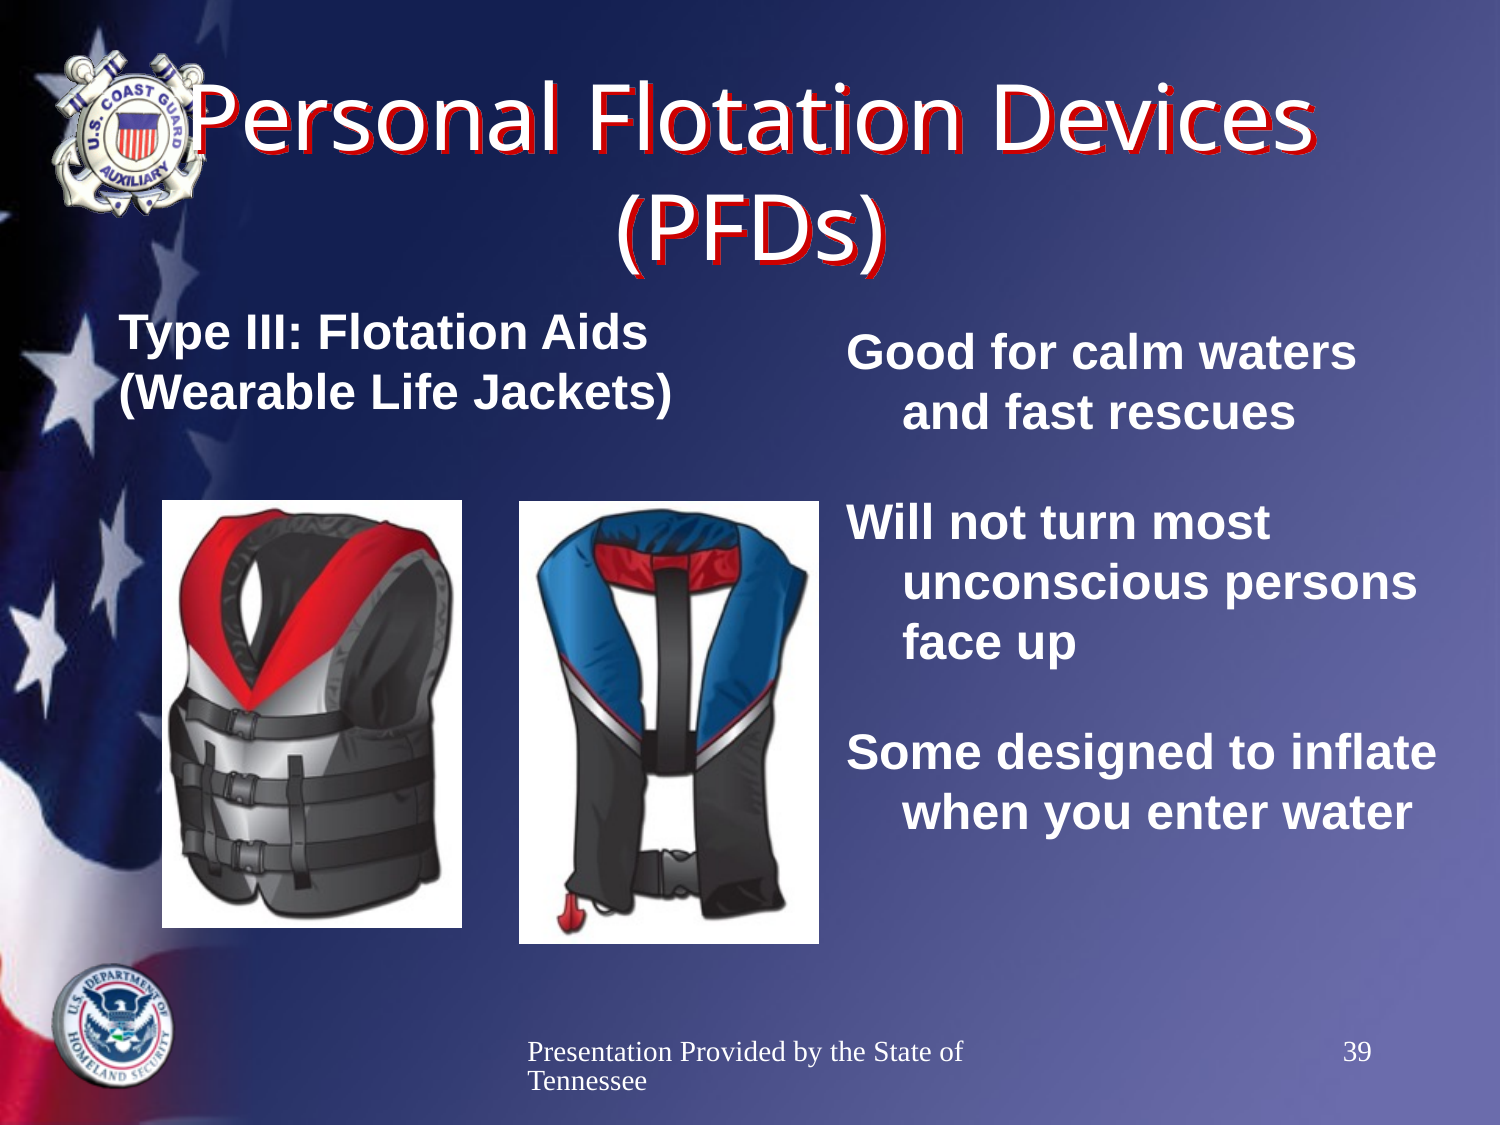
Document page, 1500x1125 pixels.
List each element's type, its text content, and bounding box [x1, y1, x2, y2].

list Good for calm waters and fast rescues Will not turn most unconscious persons face up Some designed to inflate when you enter water [831, 711, 1469, 847]
title Personal Flotation Devices (PFDs) [103, 59, 1398, 278]
slide_number 39 [1074, 1025, 1388, 1100]
picture [0, 0, 1500, 1125]
list Type III: Flotation Aids (Wearable Life Jackets) [103, 291, 738, 427]
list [519, 501, 819, 944]
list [162, 500, 462, 928]
footer Presentation Provided by the State of Tennessee [512, 1025, 988, 1100]
